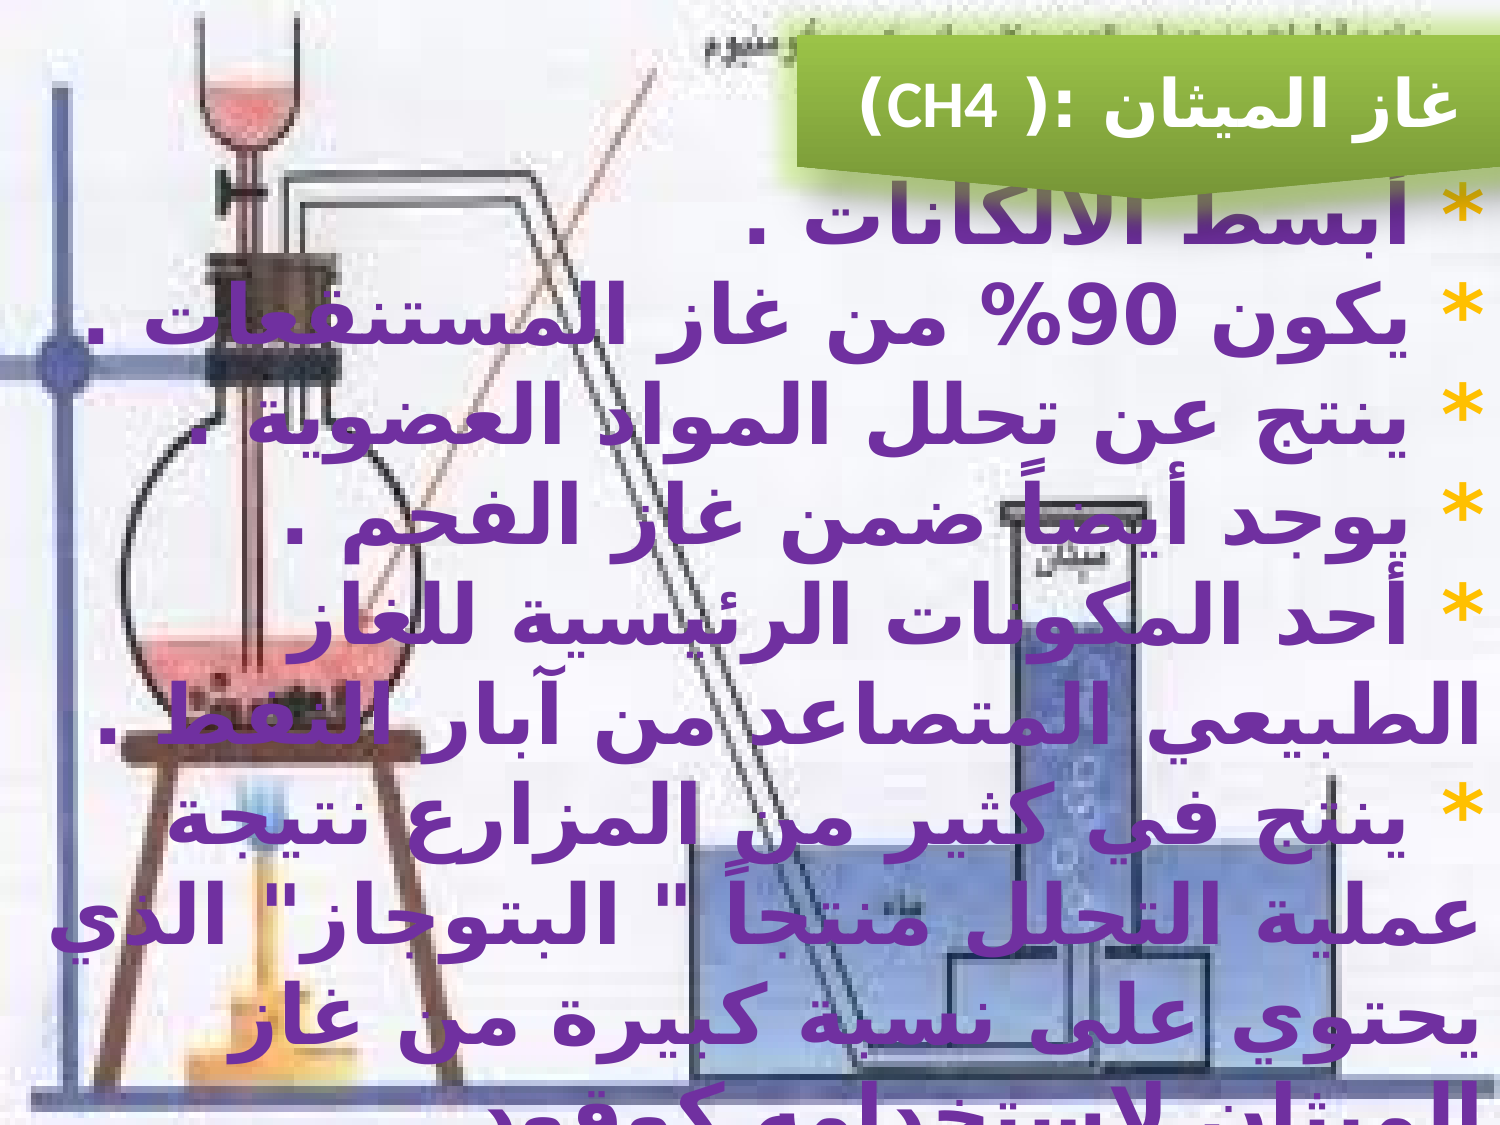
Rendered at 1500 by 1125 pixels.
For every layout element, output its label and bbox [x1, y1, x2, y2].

list [0, 0, 1500, 1125]
